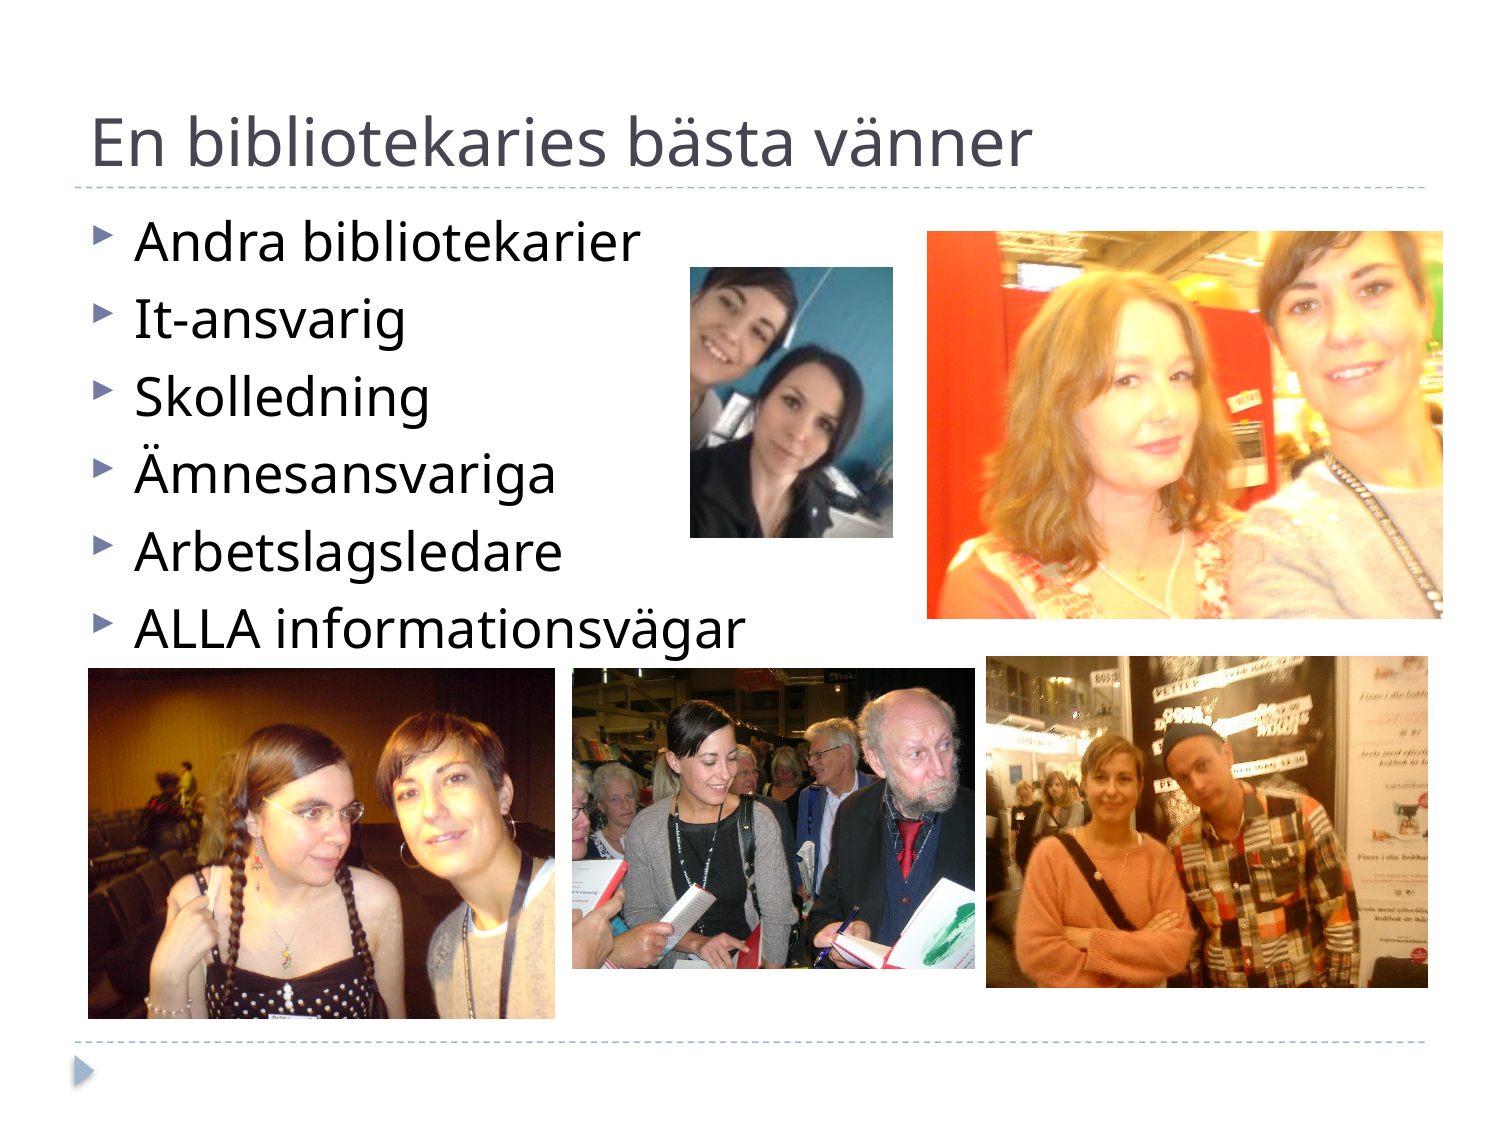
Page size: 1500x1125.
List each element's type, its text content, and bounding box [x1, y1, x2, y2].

picture [690, 266, 894, 539]
list Andra bibliotekarier It-ansvarig Skolledning Ämnesansvariga Arbetslagsledare ALLA informationsvägar [75, 200, 1425, 1010]
picture [926, 231, 1443, 619]
picture [572, 668, 975, 969]
picture [985, 656, 1428, 988]
title En bibliotekaries bästa vänner [75, 24, 1425, 188]
picture [88, 668, 556, 1019]
